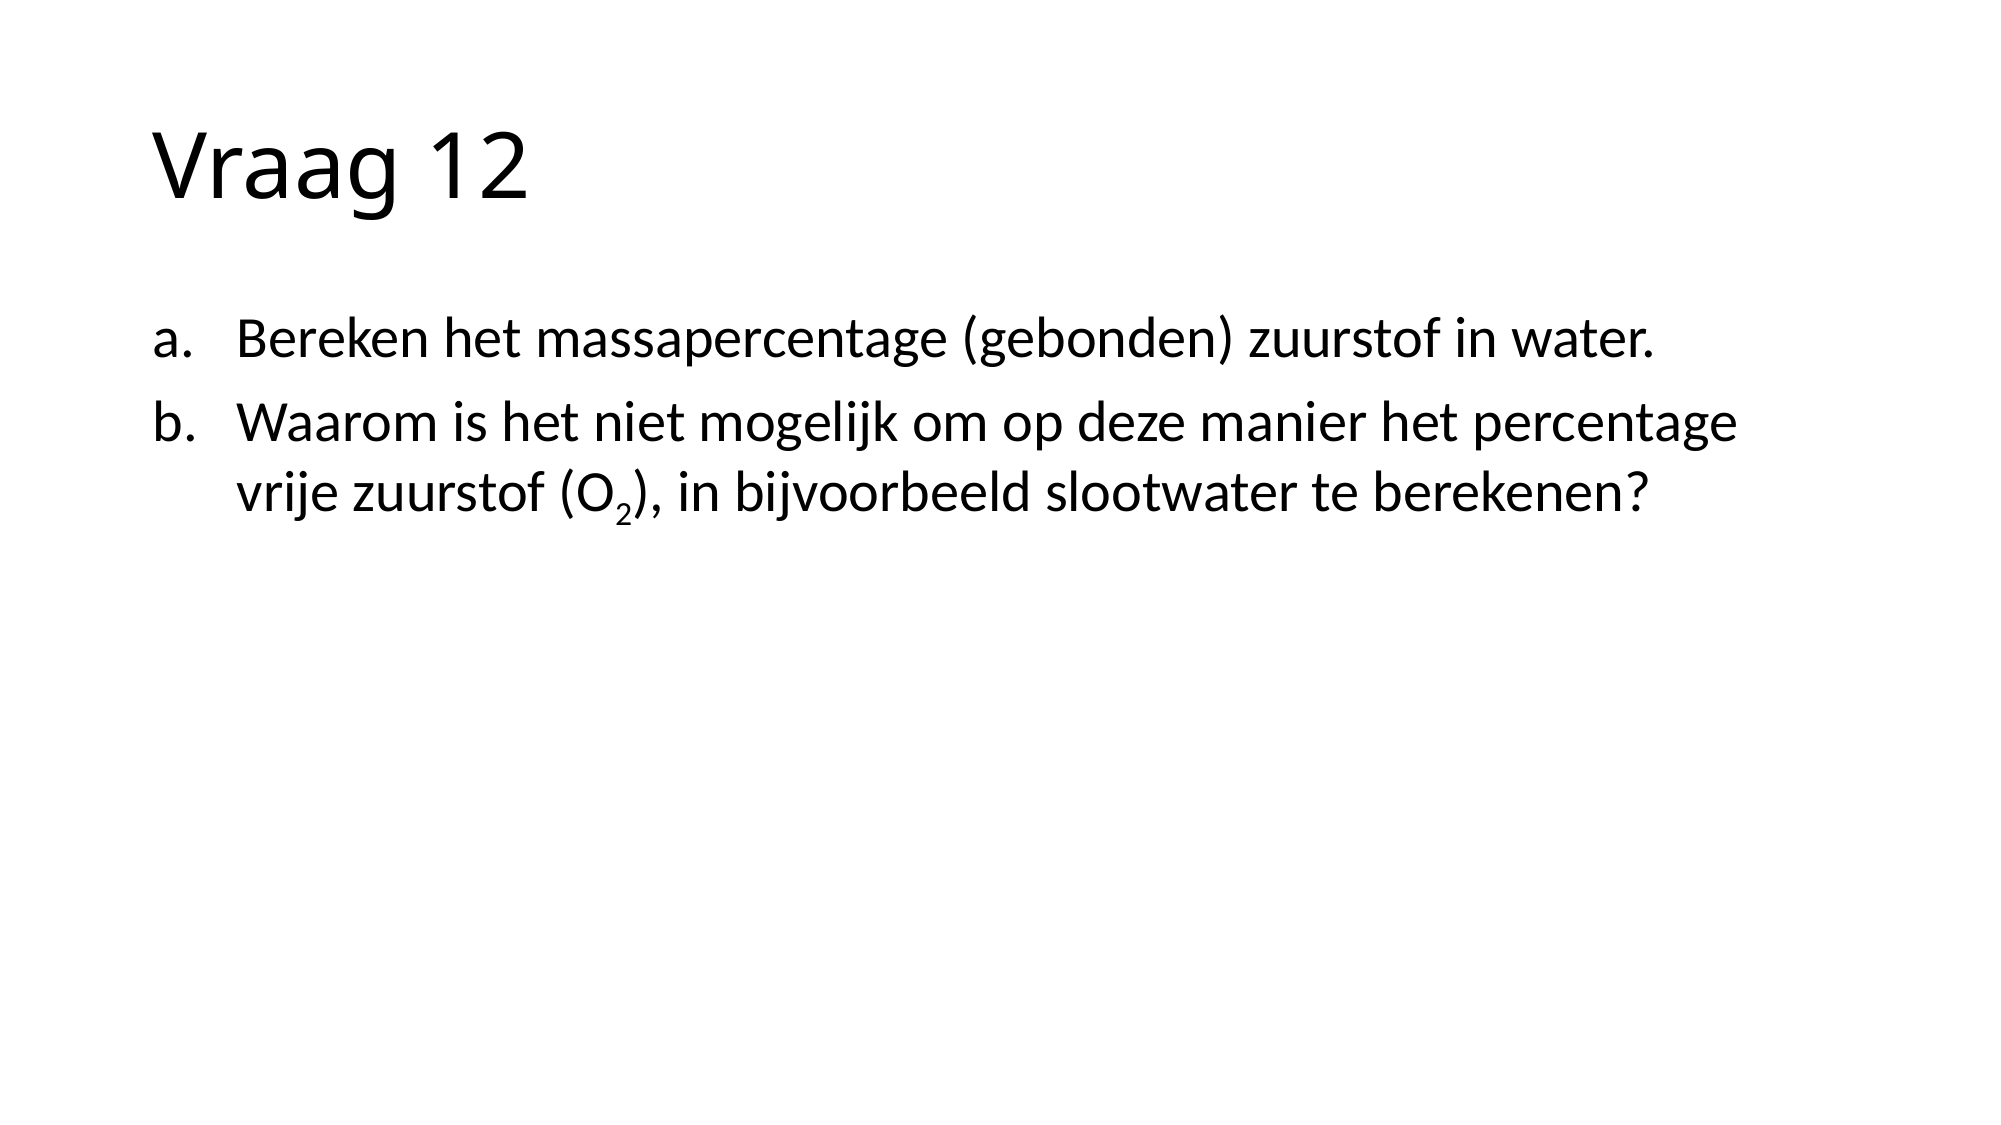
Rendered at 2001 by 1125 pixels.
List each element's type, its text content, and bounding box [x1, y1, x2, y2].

list Bereken het massapercentage (gebonden) zuurstof in water. Waarom is het niet mogelijk om op deze manier het percentage vrije zuurstof (O2), in bijvoorbeeld slootwater te berekenen? [137, 299, 1863, 1014]
title Vraag 12 [137, 59, 1863, 278]
